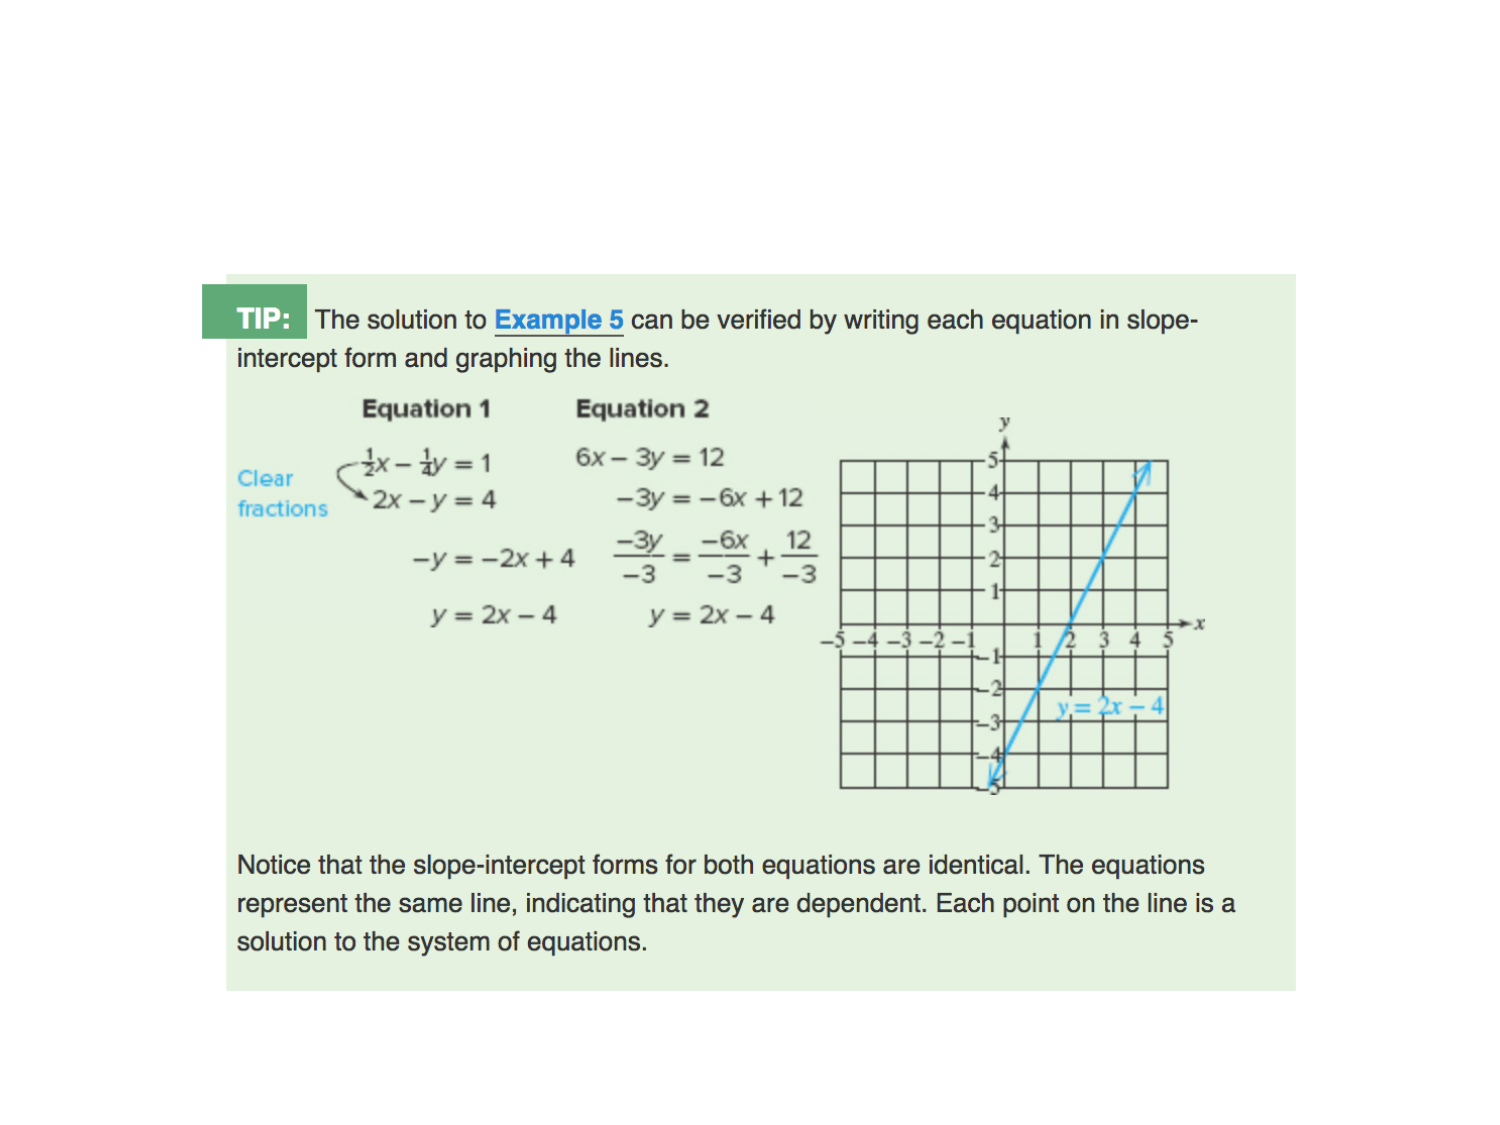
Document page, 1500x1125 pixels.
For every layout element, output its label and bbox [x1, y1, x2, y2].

list [74, 262, 1426, 1006]
